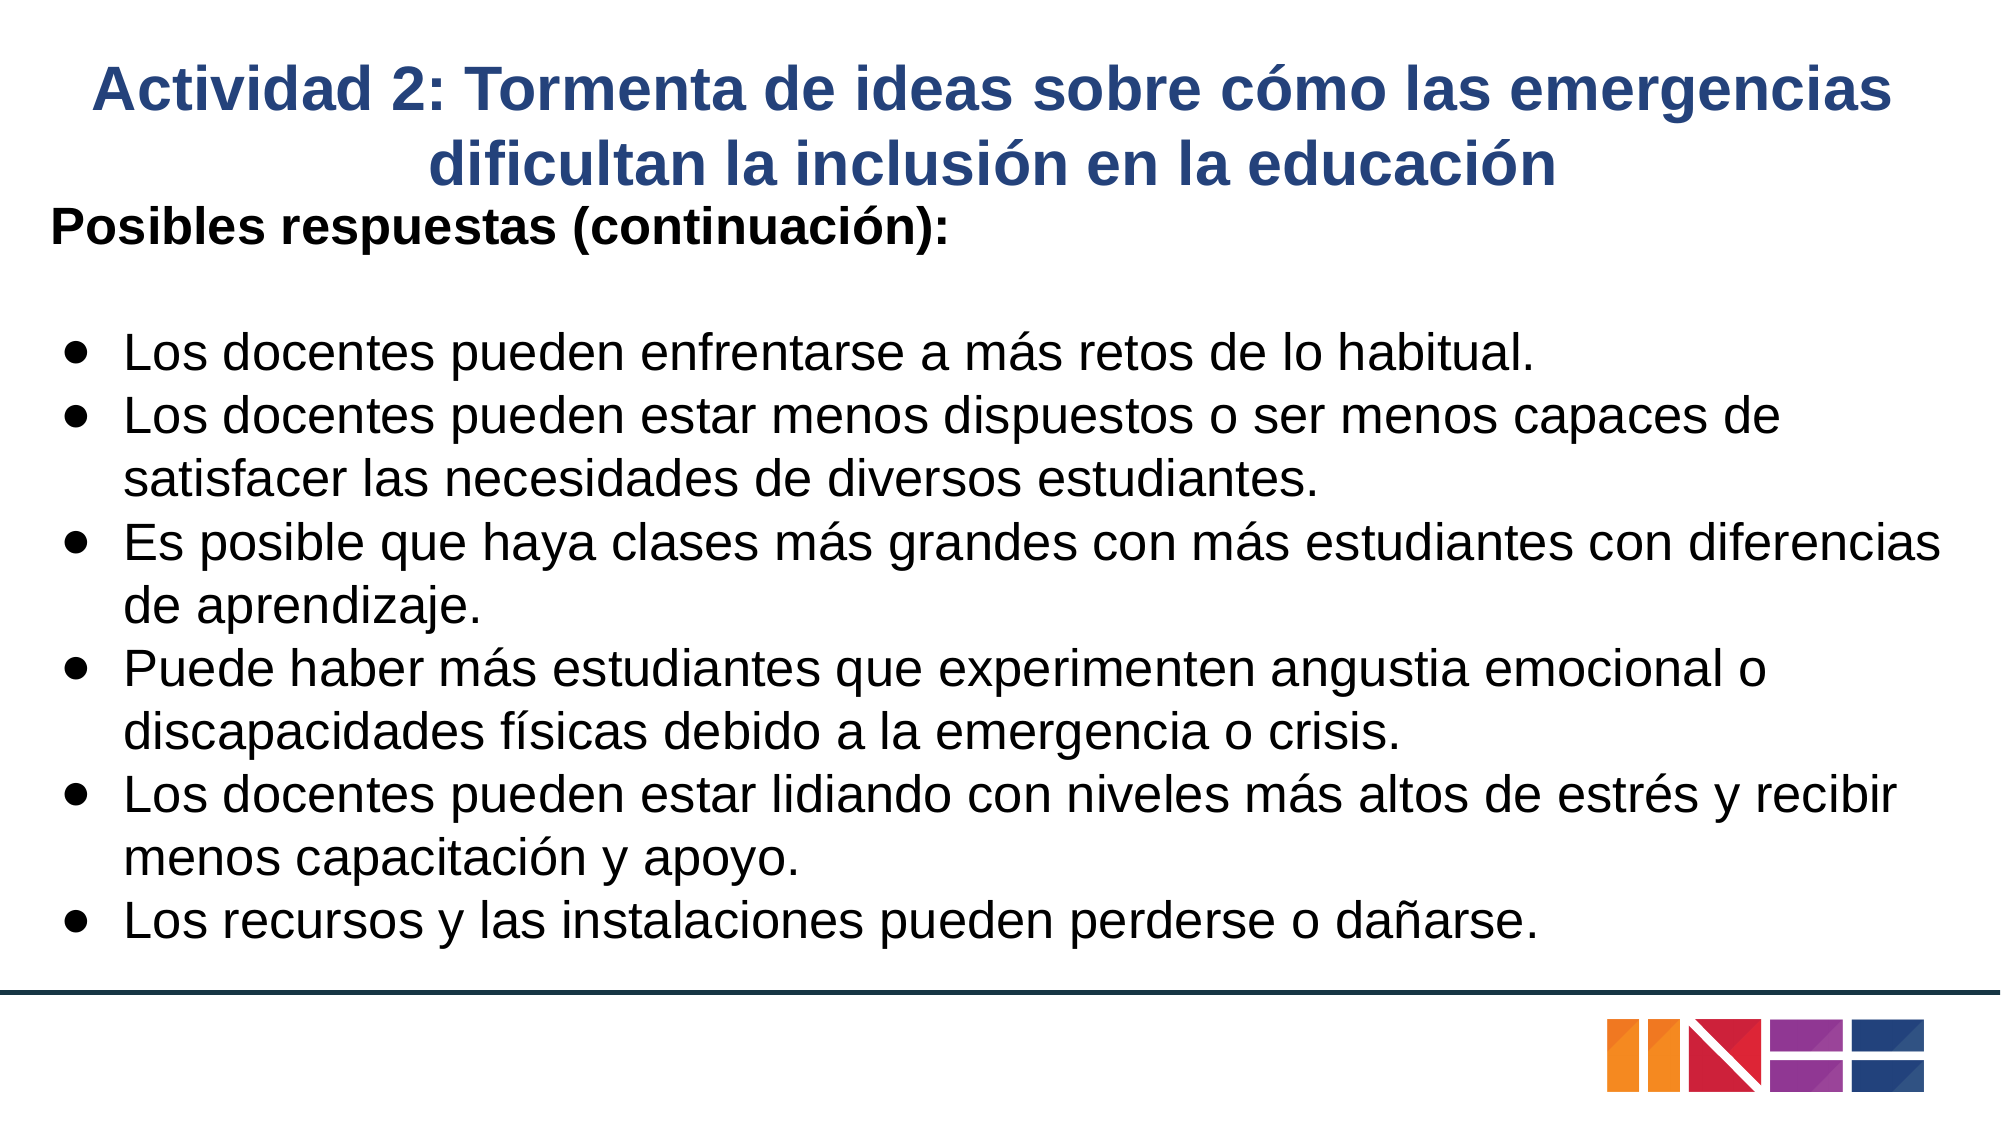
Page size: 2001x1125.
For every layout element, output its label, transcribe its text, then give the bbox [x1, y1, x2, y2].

picture [1607, 1019, 1924, 1092]
title Actividad 2: Tormenta de ideas sobre cómo las emergencias dificultan la inclusión en la educación [31, 28, 1957, 145]
list Posibles respuestas (continuación): Los docentes pueden enfrentarse a más retos de lo habitual. Los docentes pueden estar menos dispuestos o ser menos capaces de satisfacer las necesidades de diversos estudiantes. Es posible que haya clases más grandes con más estudiantes con diferencias de aprendizaje. Puede haber más estudiantes que experimenten angustia emocional o discapacidades físicas debido a la emergencia o crisis. Los docentes pueden estar lidiando con niveles más altos de estrés y recibir menos capacitación y apoyo. Los recursos y las instalaciones pueden perderse o dañarse. [31, 172, 1971, 974]
